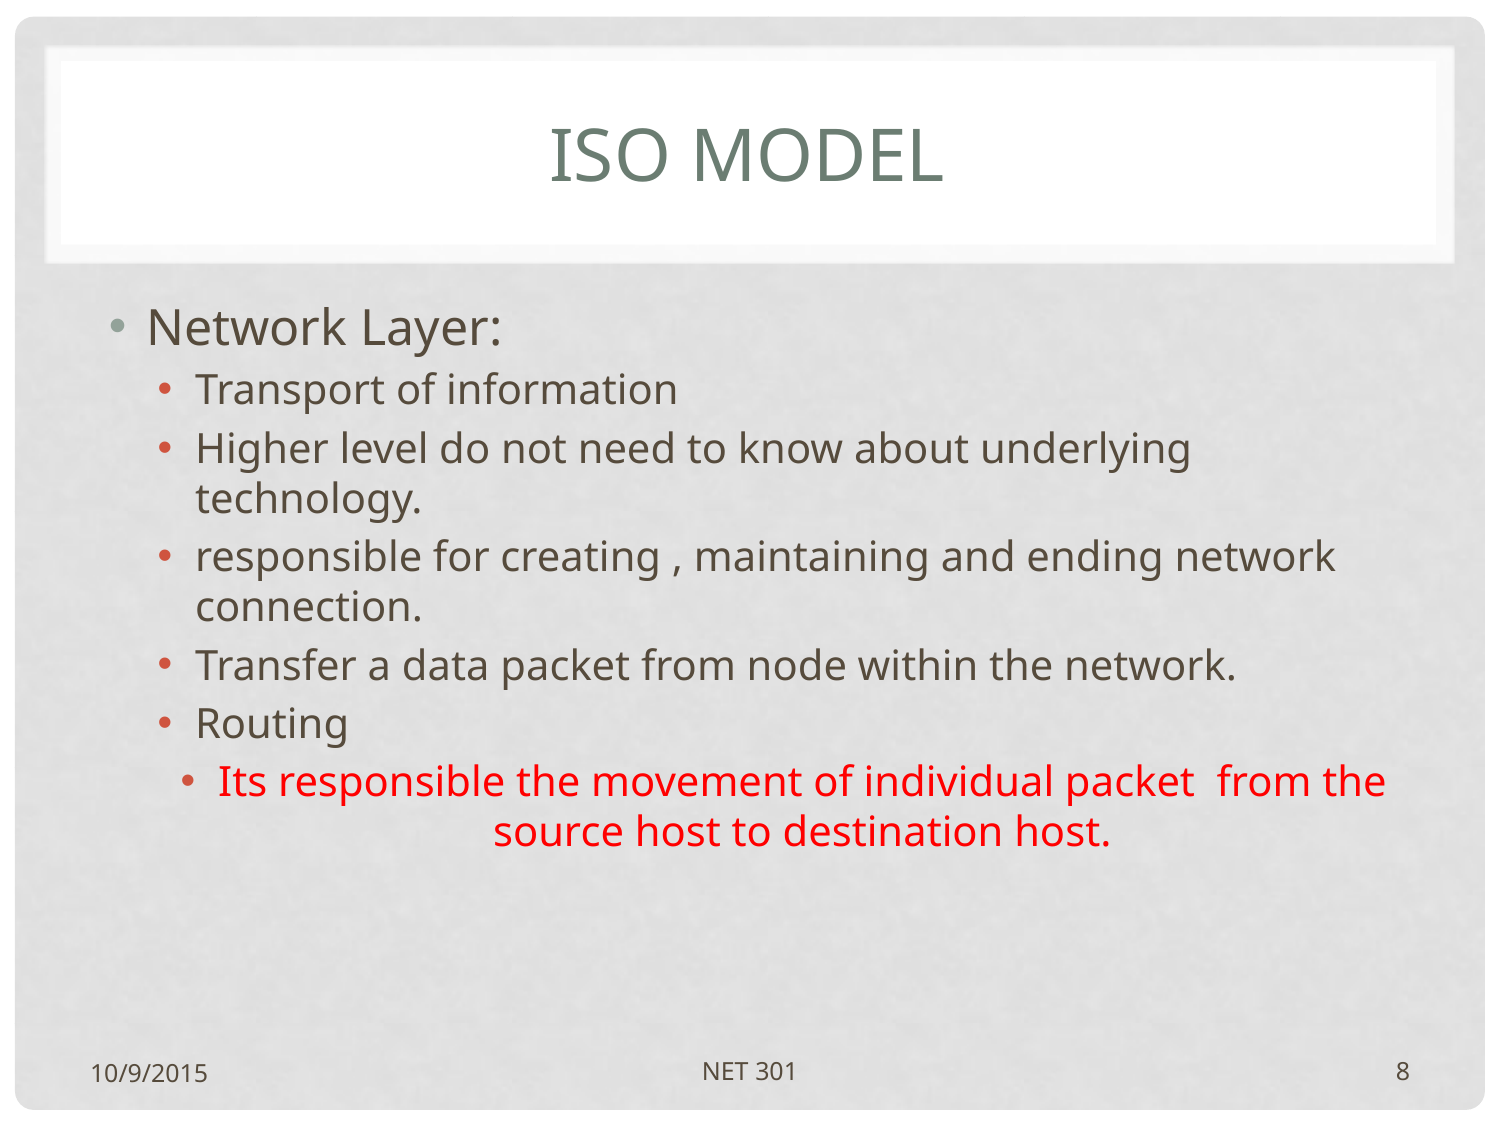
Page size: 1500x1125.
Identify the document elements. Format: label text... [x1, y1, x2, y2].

title ISO Model [69, 66, 1425, 238]
footer NET 301 [512, 1042, 988, 1103]
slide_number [75, 1042, 425, 1103]
slide_number 8 [1074, 1042, 1425, 1103]
list Network Layer: Transport of information Higher level do not need to know about underlying technology. responsible for creating , maintaining and ending network connection. Transfer a data packet from node within the network. Routing Its responsible the movement of individual packet from the source host to destination host. [75, 287, 1425, 1005]
